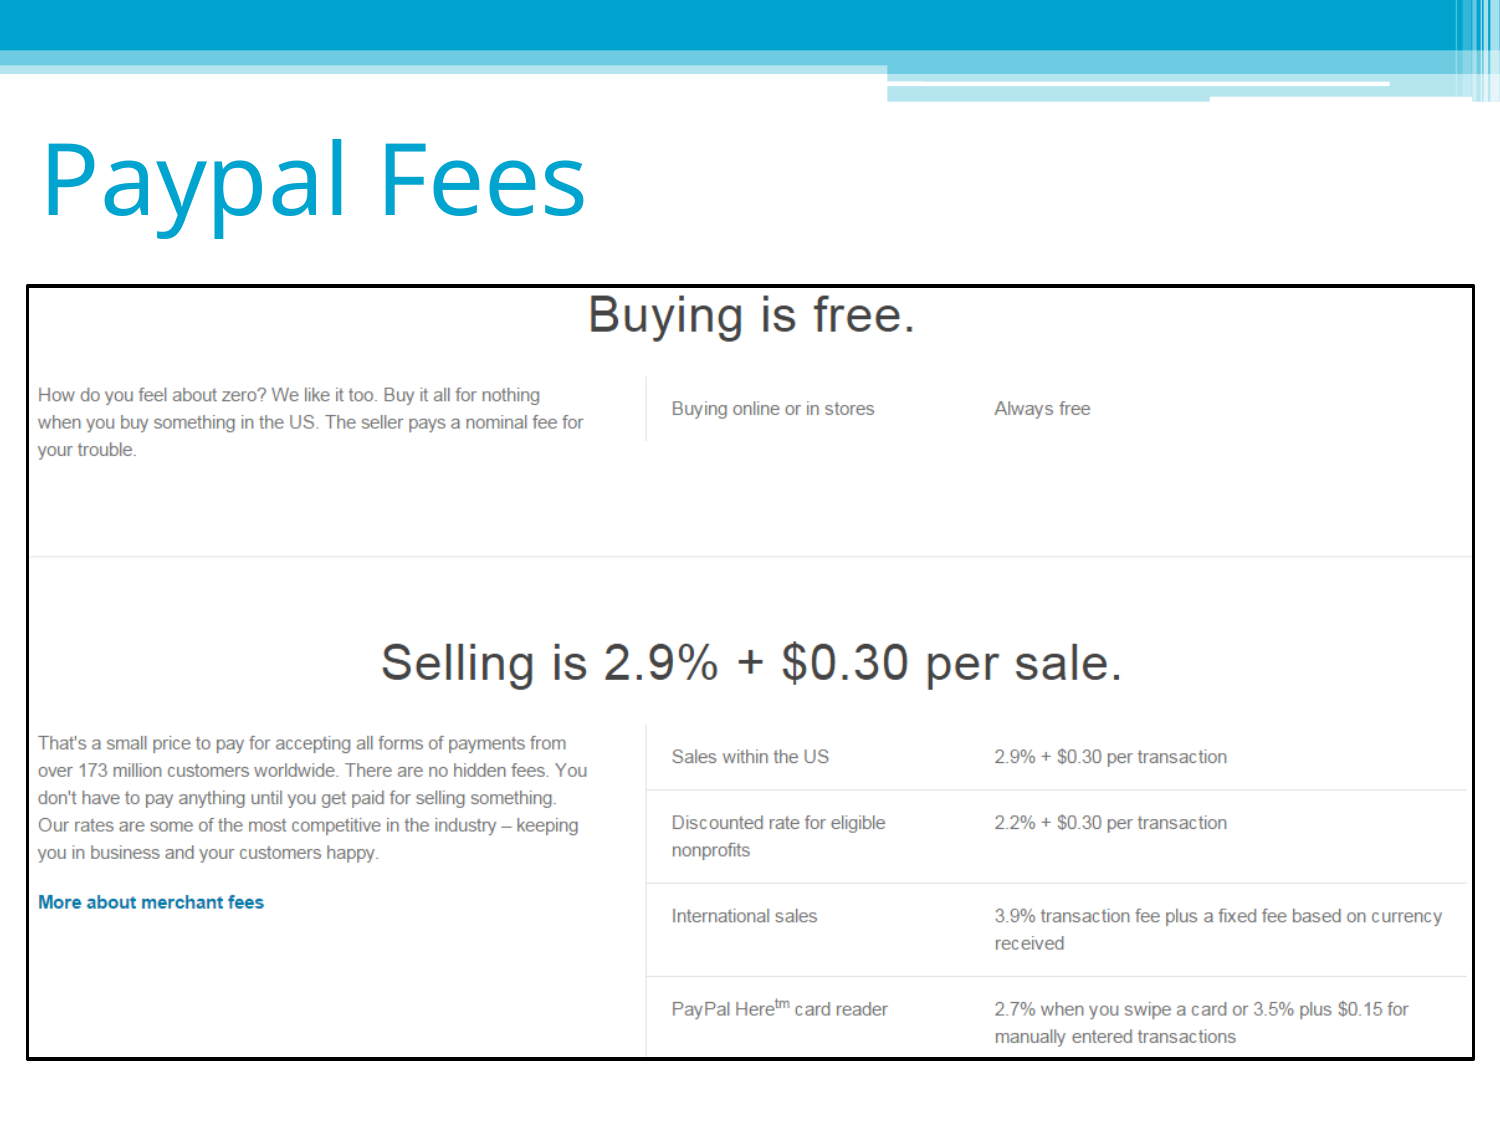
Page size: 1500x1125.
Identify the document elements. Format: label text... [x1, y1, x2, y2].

picture [28, 287, 1472, 1058]
title Paypal Fees [24, 87, 1500, 263]
